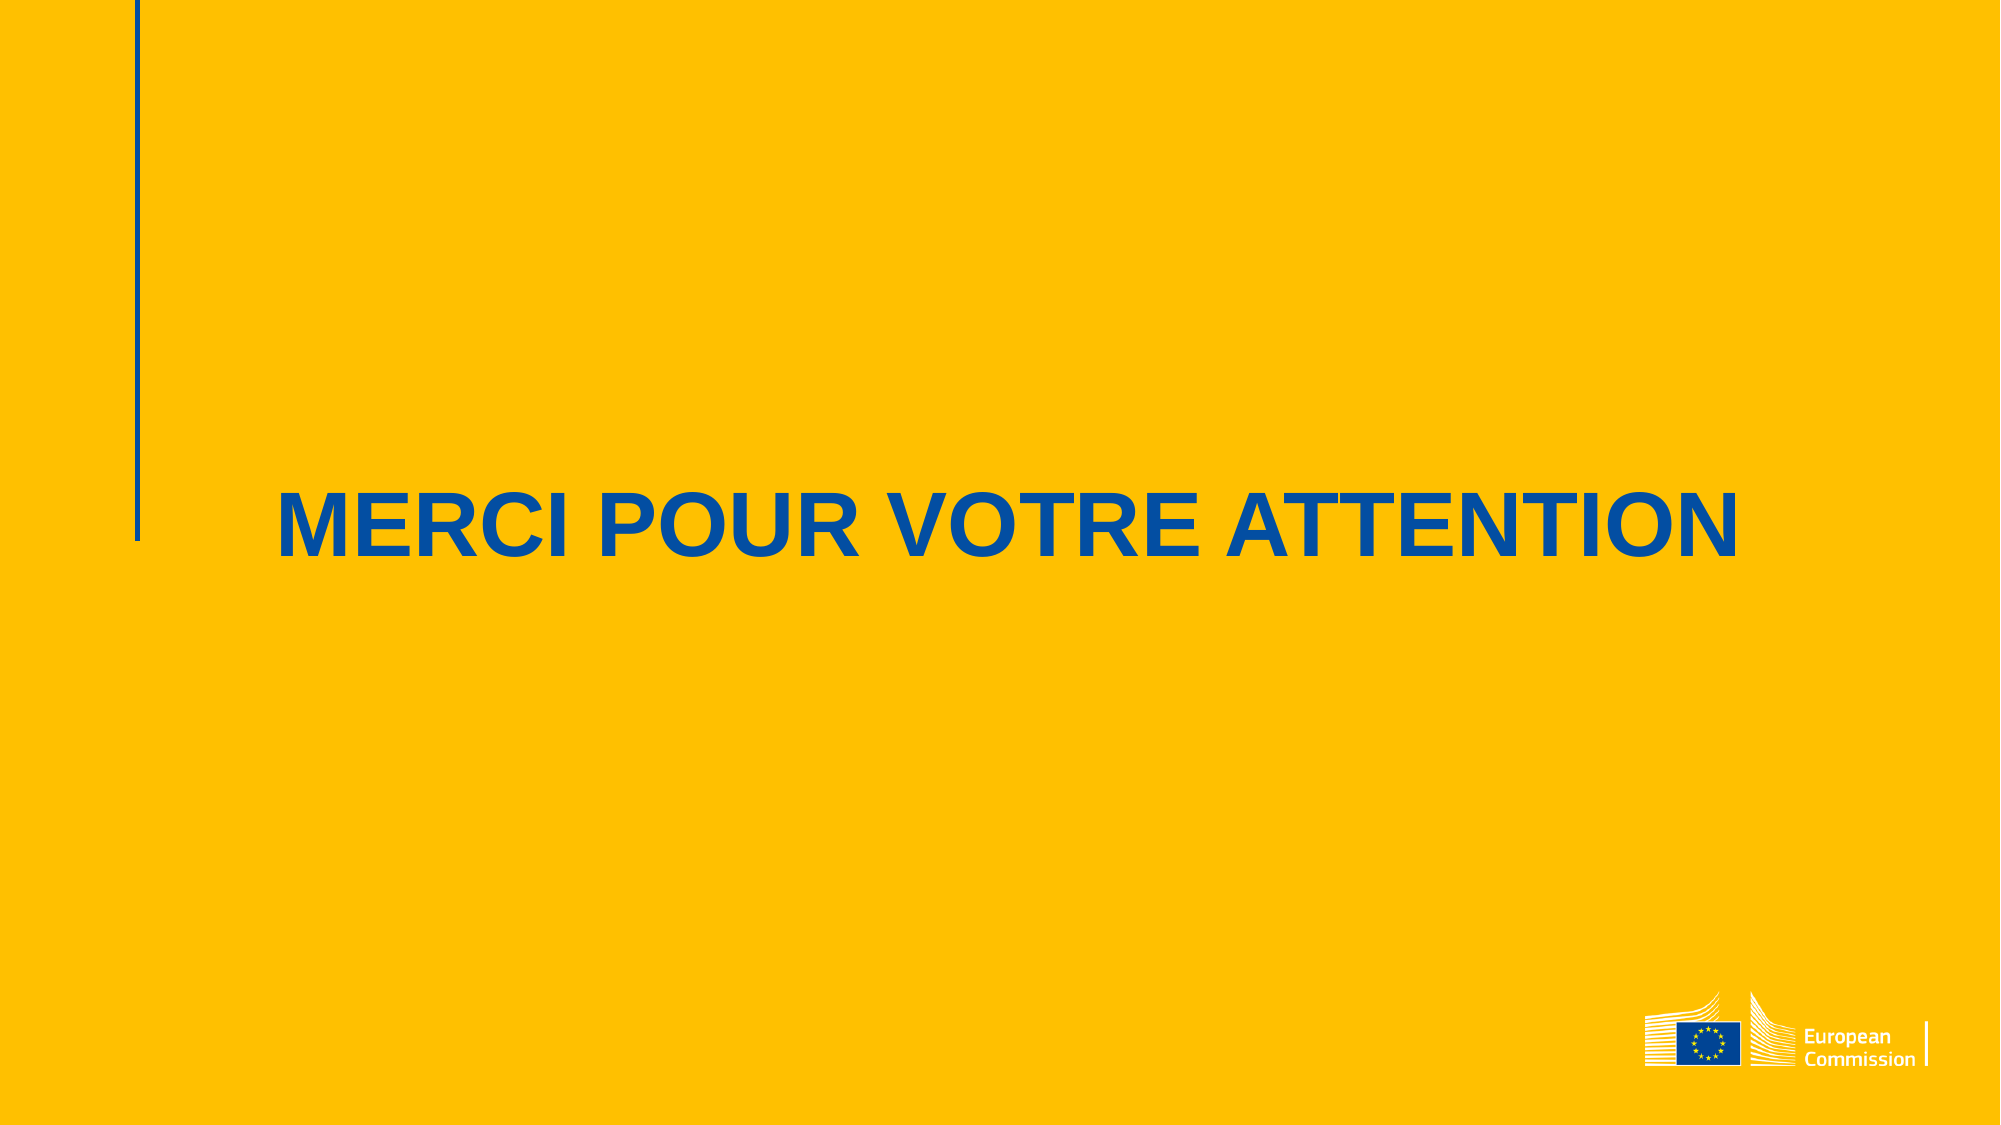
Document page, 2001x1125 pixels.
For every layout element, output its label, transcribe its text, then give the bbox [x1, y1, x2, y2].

title MERCI POUR VOTRE ATTENTION [176, 184, 1843, 576]
picture [1645, 991, 1928, 1066]
